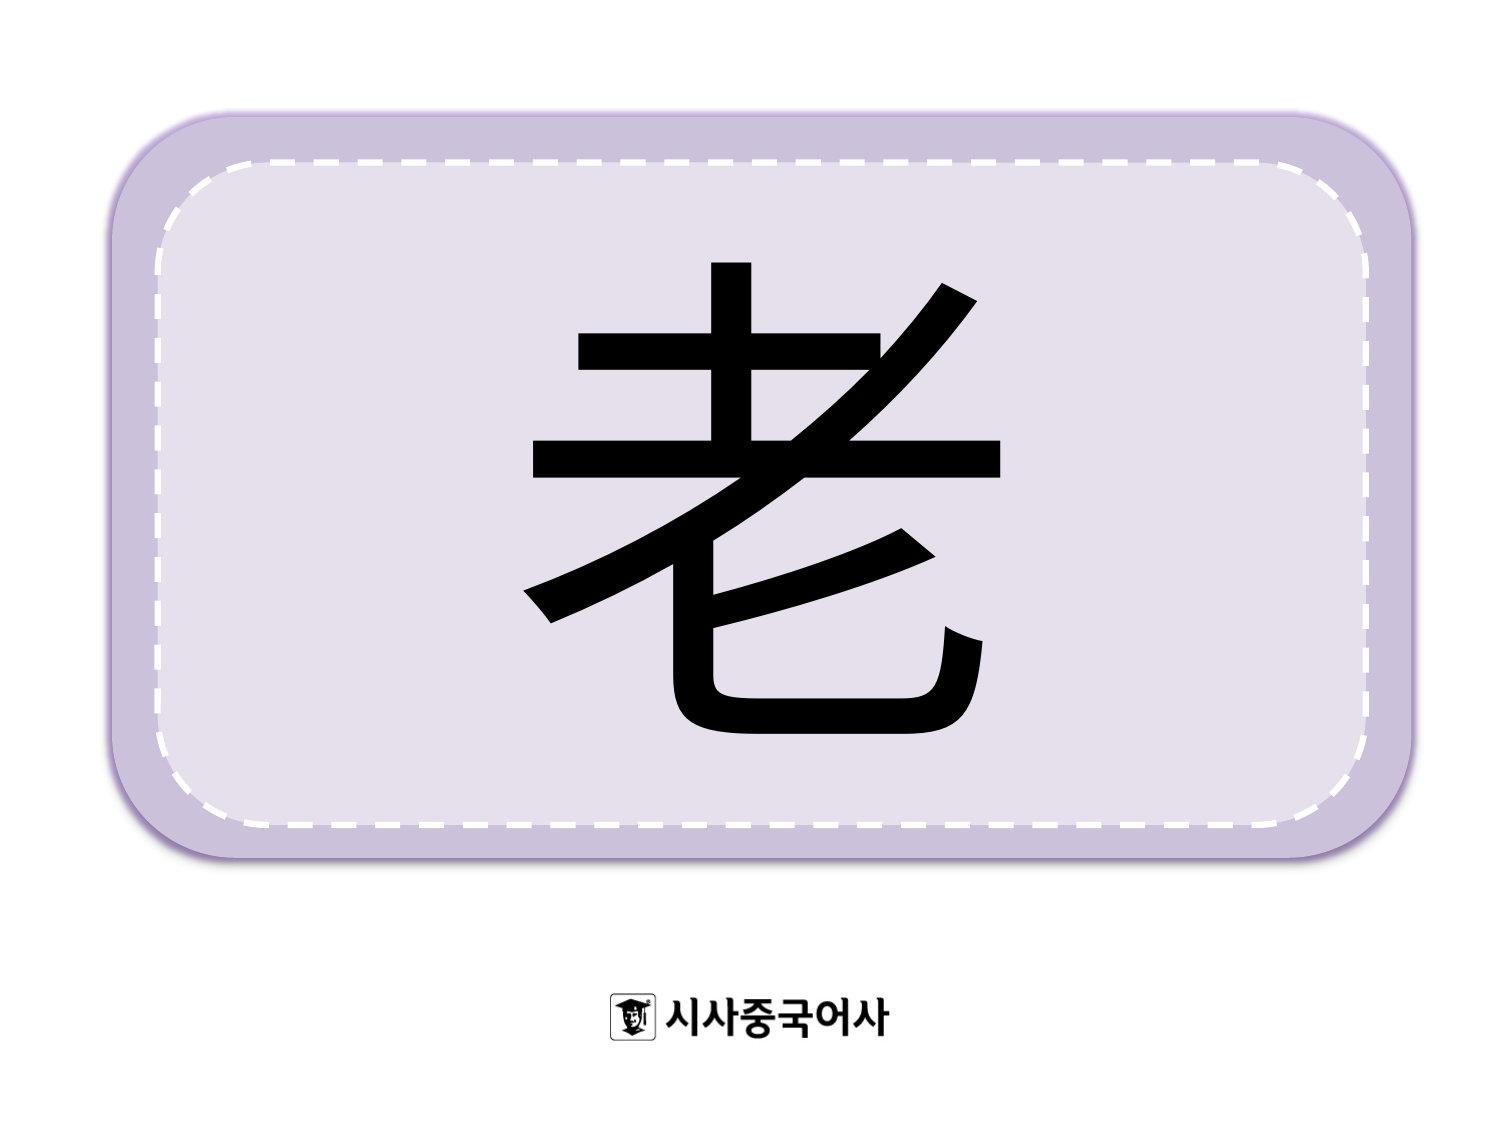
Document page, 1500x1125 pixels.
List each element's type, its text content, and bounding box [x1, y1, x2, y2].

text_box 老 [162, 160, 1371, 824]
picture [602, 987, 898, 1047]
